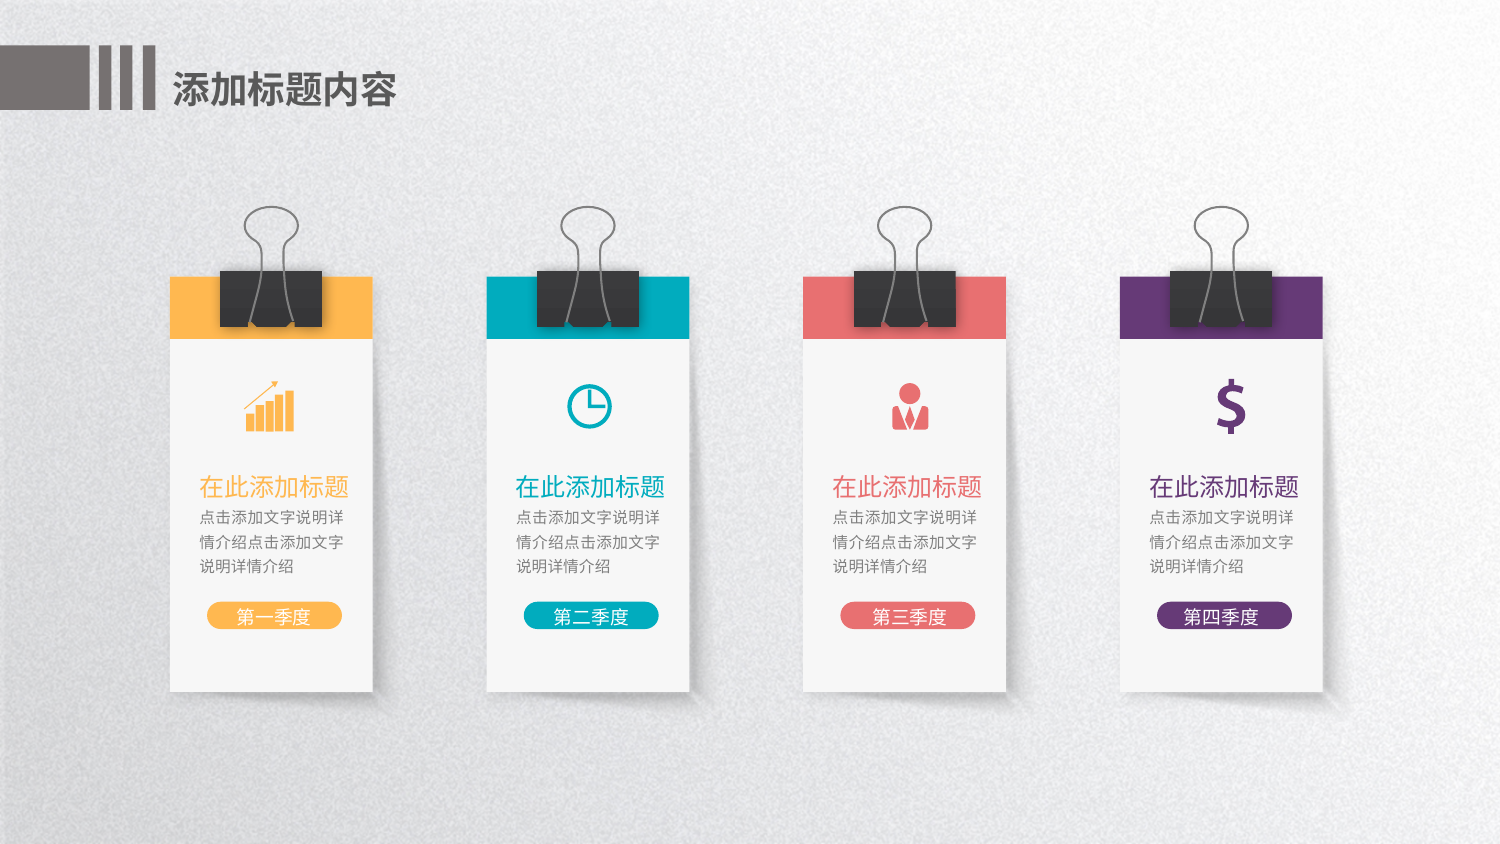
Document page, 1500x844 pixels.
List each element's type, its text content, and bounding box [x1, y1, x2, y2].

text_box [497, 598, 685, 637]
text_box [119, 44, 133, 111]
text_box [816, 598, 1004, 637]
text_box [243, 381, 294, 432]
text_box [892, 383, 929, 430]
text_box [536, 206, 640, 327]
text_box 添加标题内容 [157, 45, 469, 119]
text_box [98, 44, 112, 111]
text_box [184, 464, 372, 585]
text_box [817, 464, 1005, 585]
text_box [1170, 206, 1273, 327]
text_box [220, 206, 323, 327]
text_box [567, 384, 612, 429]
picture [0, 0, 1500, 844]
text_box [1127, 598, 1315, 637]
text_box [445, 227, 725, 731]
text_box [762, 227, 1042, 731]
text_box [180, 598, 368, 637]
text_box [129, 227, 409, 731]
text_box [0, 44, 91, 111]
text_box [1079, 227, 1359, 731]
text_box [142, 44, 156, 111]
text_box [1134, 464, 1322, 585]
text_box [853, 206, 956, 327]
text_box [501, 464, 689, 585]
